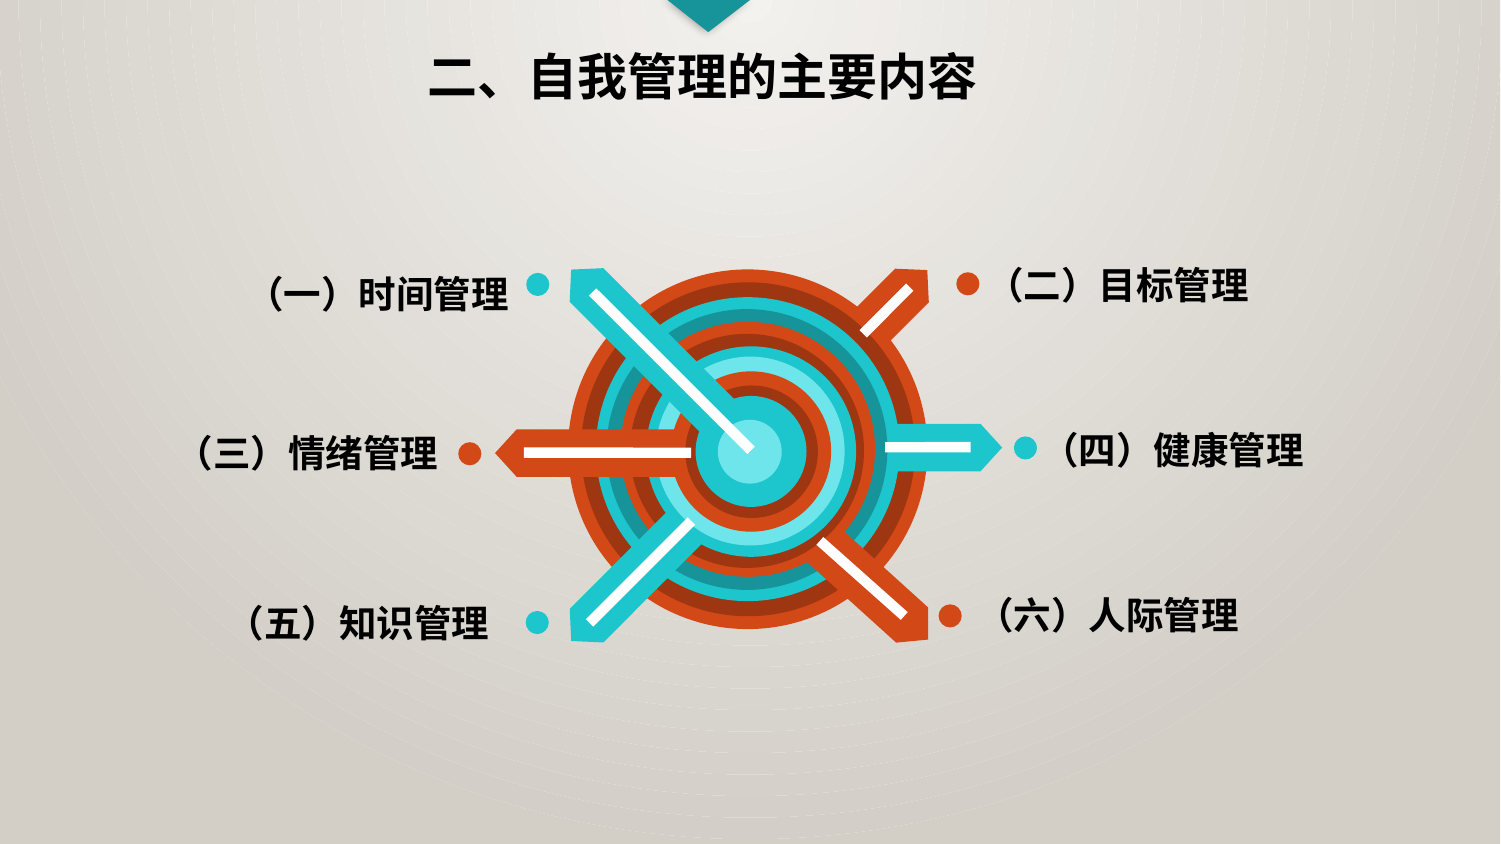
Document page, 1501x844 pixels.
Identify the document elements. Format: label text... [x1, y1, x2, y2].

text_box [1013, 436, 1037, 460]
text_box （五）知识管理 [61, 591, 490, 636]
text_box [569, 346, 857, 643]
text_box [494, 371, 832, 532]
text_box （三）情绪管理 [102, 421, 439, 467]
text_box （四）健康管理 [1041, 418, 1448, 470]
text_box [956, 272, 980, 296]
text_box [807, 268, 929, 297]
text_box [458, 442, 482, 466]
text_box [526, 272, 550, 296]
text_box （二）目标管理 [986, 253, 1377, 305]
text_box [807, 321, 929, 643]
text_box （六）人际管理 [976, 583, 1432, 635]
text_box [938, 604, 962, 628]
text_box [807, 297, 1003, 602]
text_box （一）时间管理 [172, 262, 509, 307]
text_box [665, 0, 752, 34]
text_box [525, 610, 549, 635]
text_box 二、自我管理的主要内容 [412, 38, 1003, 114]
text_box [569, 268, 807, 507]
